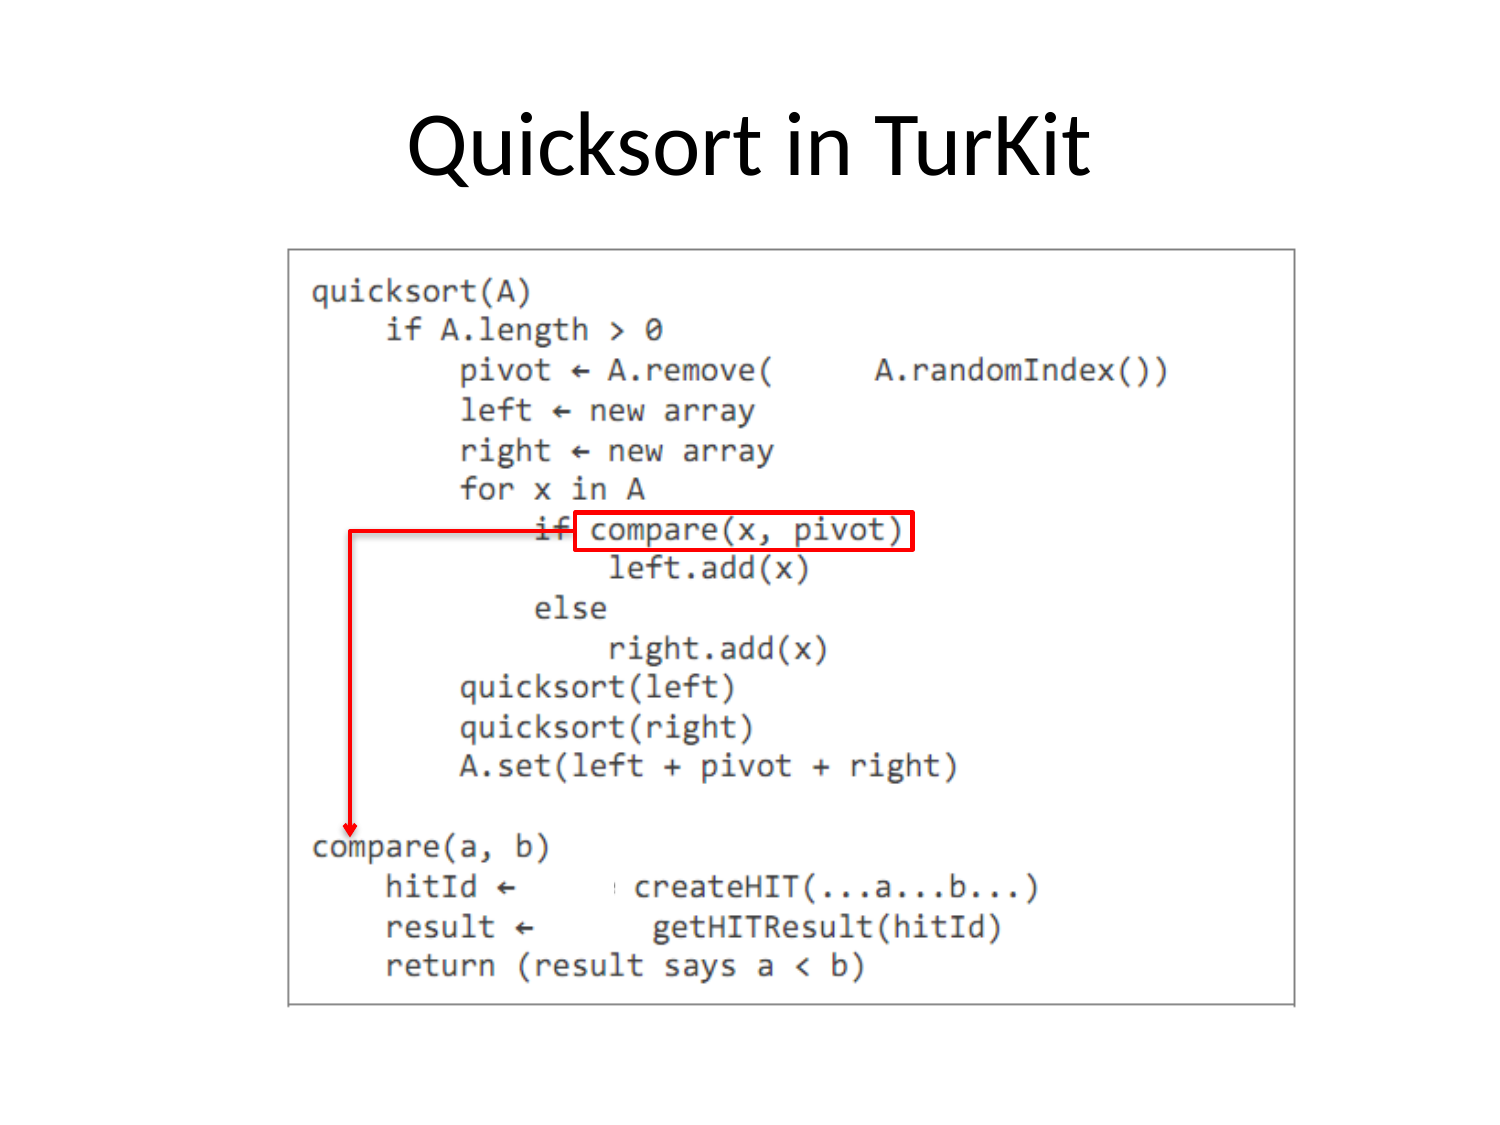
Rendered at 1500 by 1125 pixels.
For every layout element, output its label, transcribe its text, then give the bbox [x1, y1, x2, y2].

title Quicksort in TurKit [75, 45, 1425, 233]
picture [274, 238, 1305, 1013]
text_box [349, 530, 576, 838]
